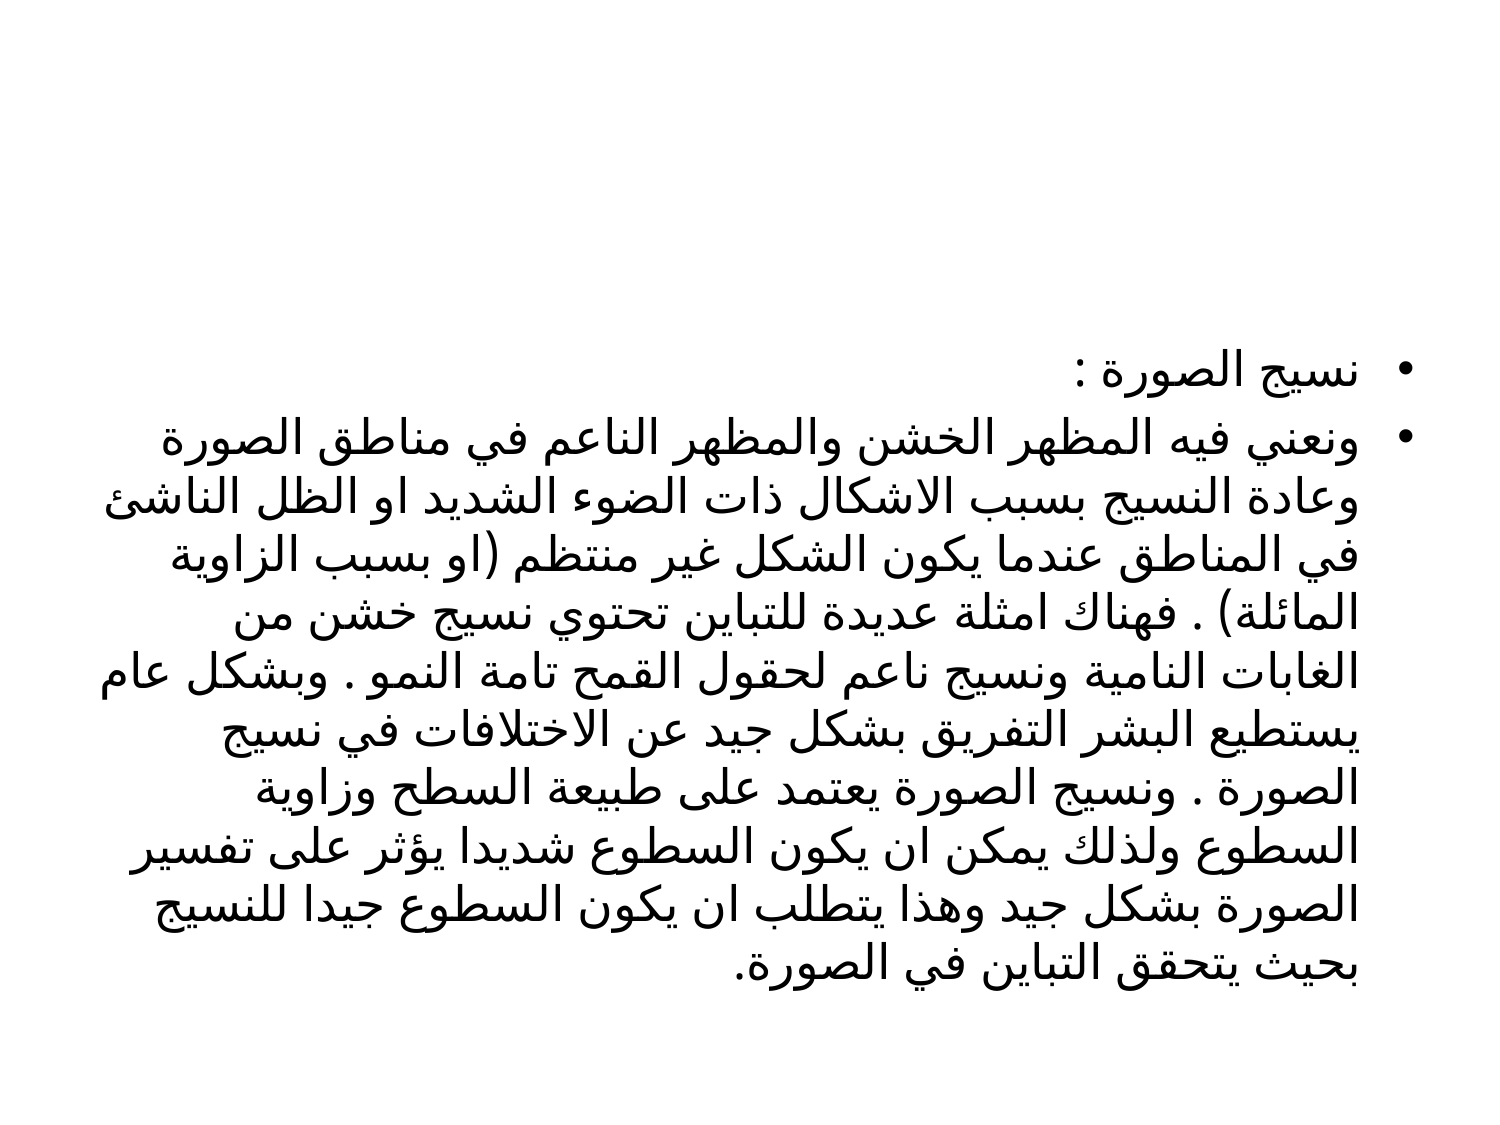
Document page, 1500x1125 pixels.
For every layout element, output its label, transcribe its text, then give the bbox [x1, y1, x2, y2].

list نسيج الصورة : ونعني فيه المظهر الخشن والمظهر الناعم في مناطق الصورة وعادة النسيج بسبب الاشكال ذات الضوء الشديد او الظل الناشئ في المناطق عندما يكون الشكل غير منتظم (او بسبب الزاوية المائلة) . فهناك امثلة عديدة للتباين تحتوي نسيج خشن من الغابات النامية ونسيج ناعم لحقول القمح تامة النمو . وبشكل عام يستطيع البشر التفريق بشكل جيد عن الاختلافات في نسيج الصورة . ونسيج الصورة يعتمد على طبيعة السطح وزاوية السطوع ولذلك يمكن ان يكون السطوع شديدا يؤثر على تفسير الصورة بشكل جيد وهذا يتطلب ان يكون السطوع جيدا للنسيج بحيث يتحقق التباين في الصورة. [75, 262, 1425, 1005]
